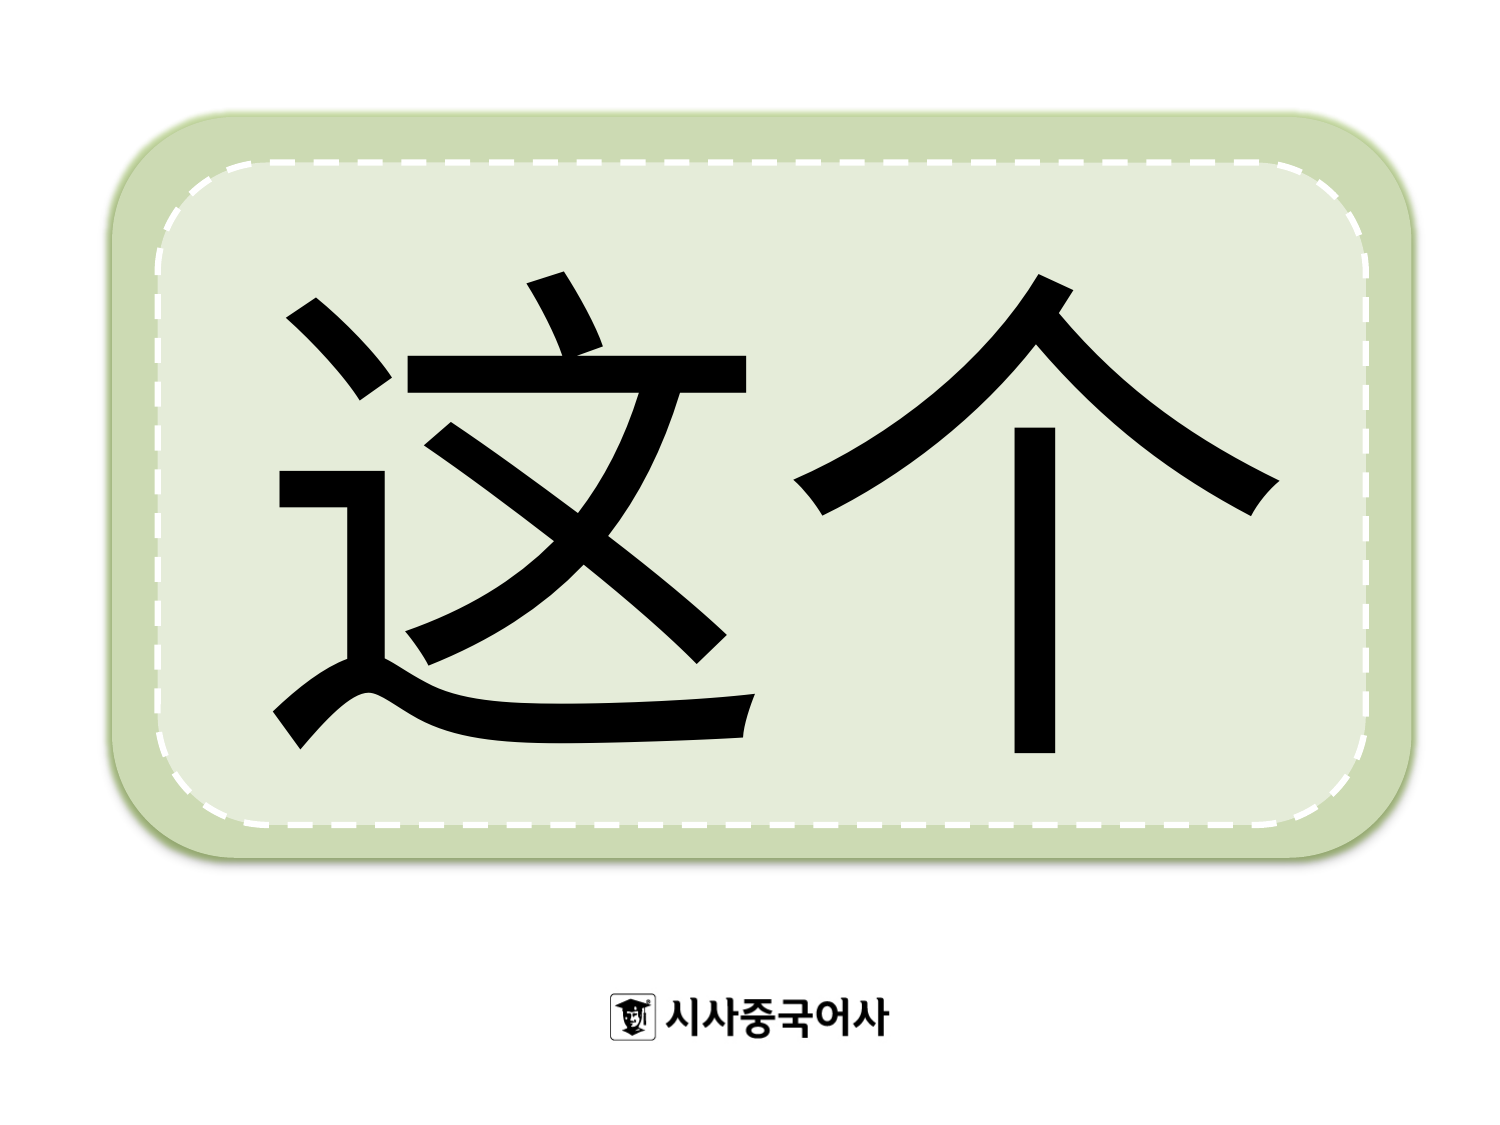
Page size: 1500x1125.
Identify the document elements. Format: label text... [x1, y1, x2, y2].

text_box [162, 160, 1371, 824]
text_box 这个 [171, 172, 1380, 836]
picture [602, 987, 898, 1047]
